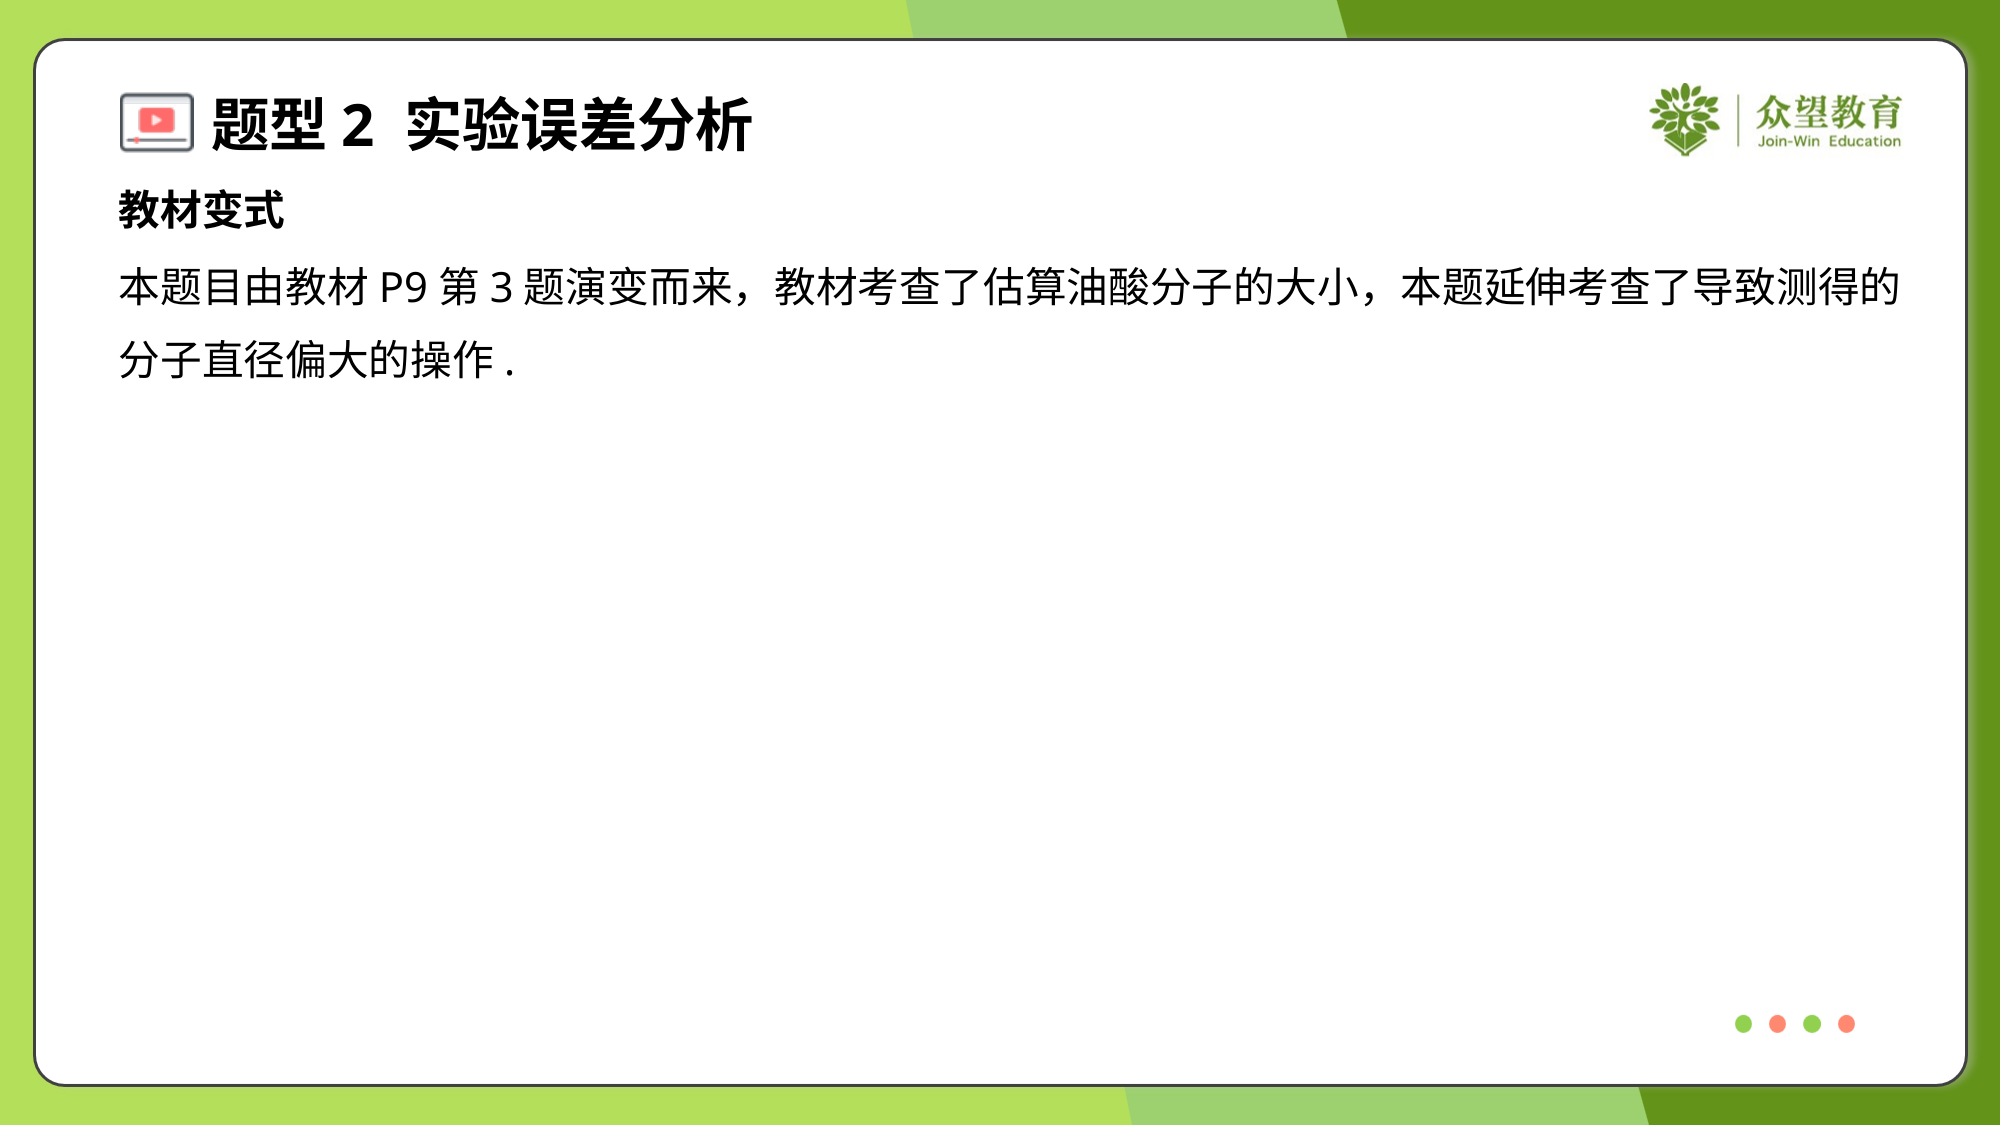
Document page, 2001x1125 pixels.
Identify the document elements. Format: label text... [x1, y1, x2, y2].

picture [0, 0, 2000, 1125]
text_box 教材变式 本题目由教材P9第3题演变而来，教材考查了估算油酸分子的大小，本题延伸考查了导致测得的 分子直径偏大的操作. [118, 158, 1883, 377]
